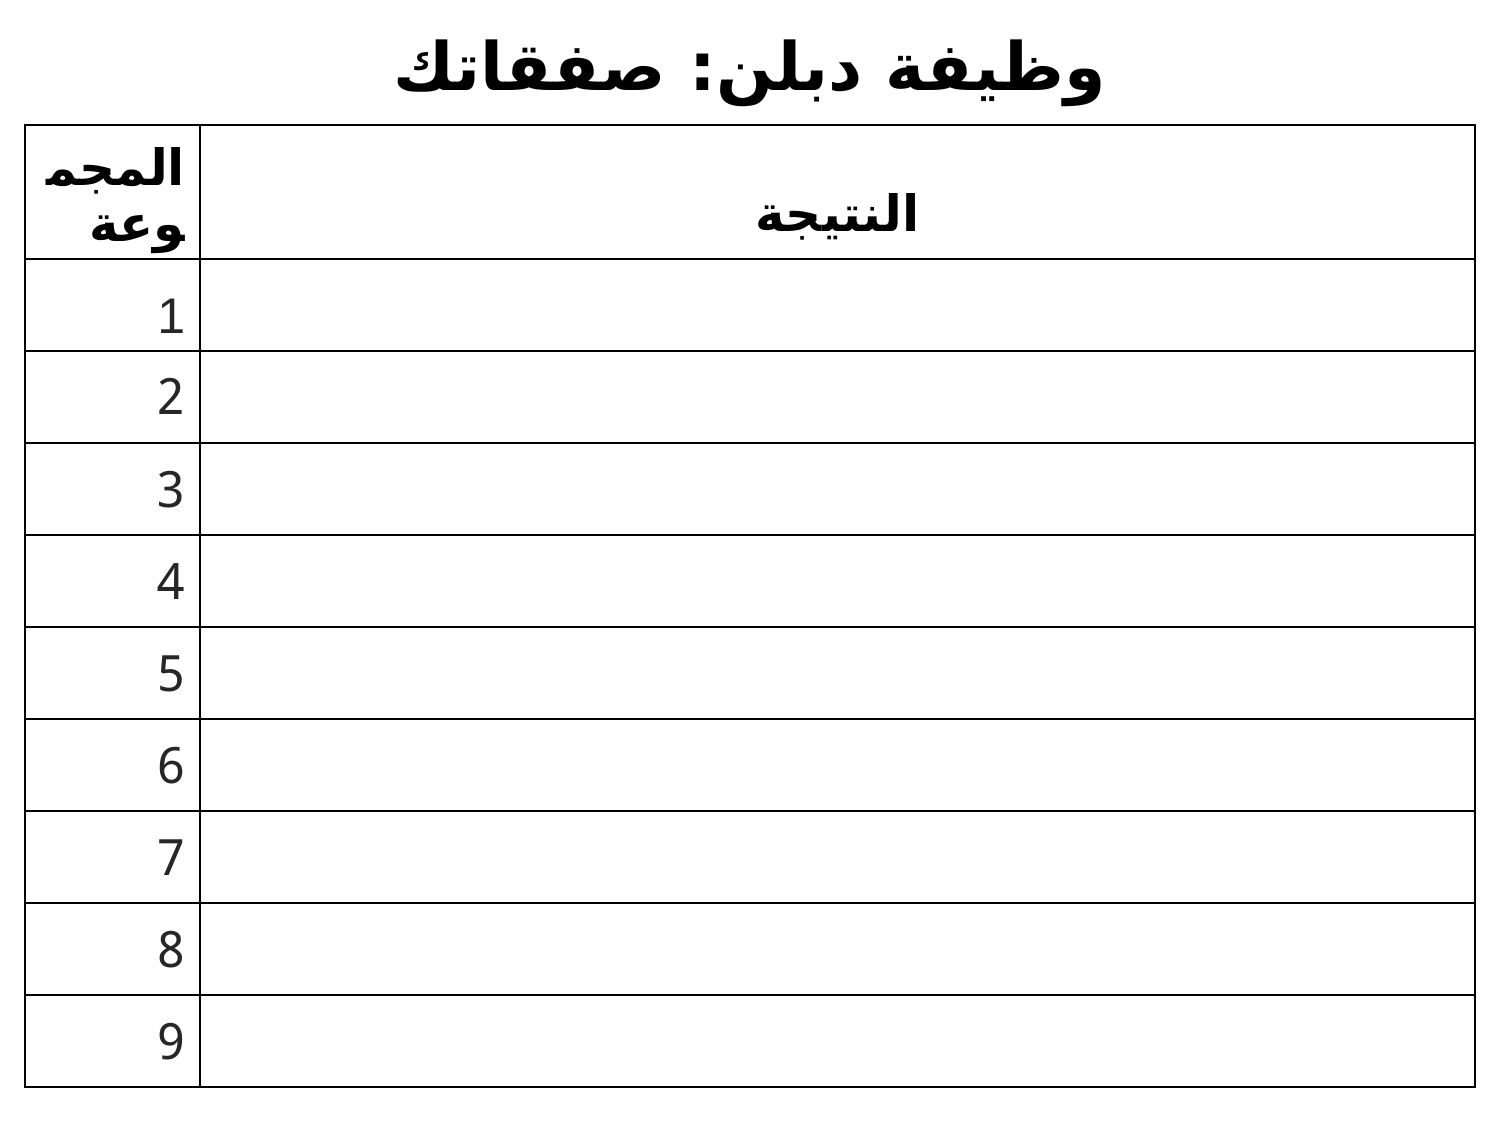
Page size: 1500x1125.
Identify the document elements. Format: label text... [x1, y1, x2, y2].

table_cell [201, 628, 1474, 718]
table_cell [201, 720, 1474, 810]
table_cell [201, 260, 1474, 350]
table_cell [201, 812, 1474, 902]
table_cell [201, 536, 1474, 626]
table_cell 6 [26, 720, 199, 810]
text_box وظيفة دبلن: صفقاتك [0, 16, 1500, 112]
table_cell 8 [26, 904, 199, 994]
table_cell 5 [26, 628, 199, 718]
table_cell 4 [26, 536, 199, 626]
table_cell 7 [26, 812, 199, 902]
table_cell 3 [26, 444, 199, 534]
table_header المجموعة [26, 126, 199, 258]
table_cell [201, 904, 1474, 994]
table_cell 9 [26, 996, 199, 1086]
table_cell 1 [26, 260, 199, 350]
table_cell [201, 444, 1474, 534]
table_cell [201, 352, 1474, 442]
table_cell [201, 996, 1474, 1086]
table_header النتيجة [201, 126, 1474, 258]
table_cell 2 [26, 352, 199, 442]
